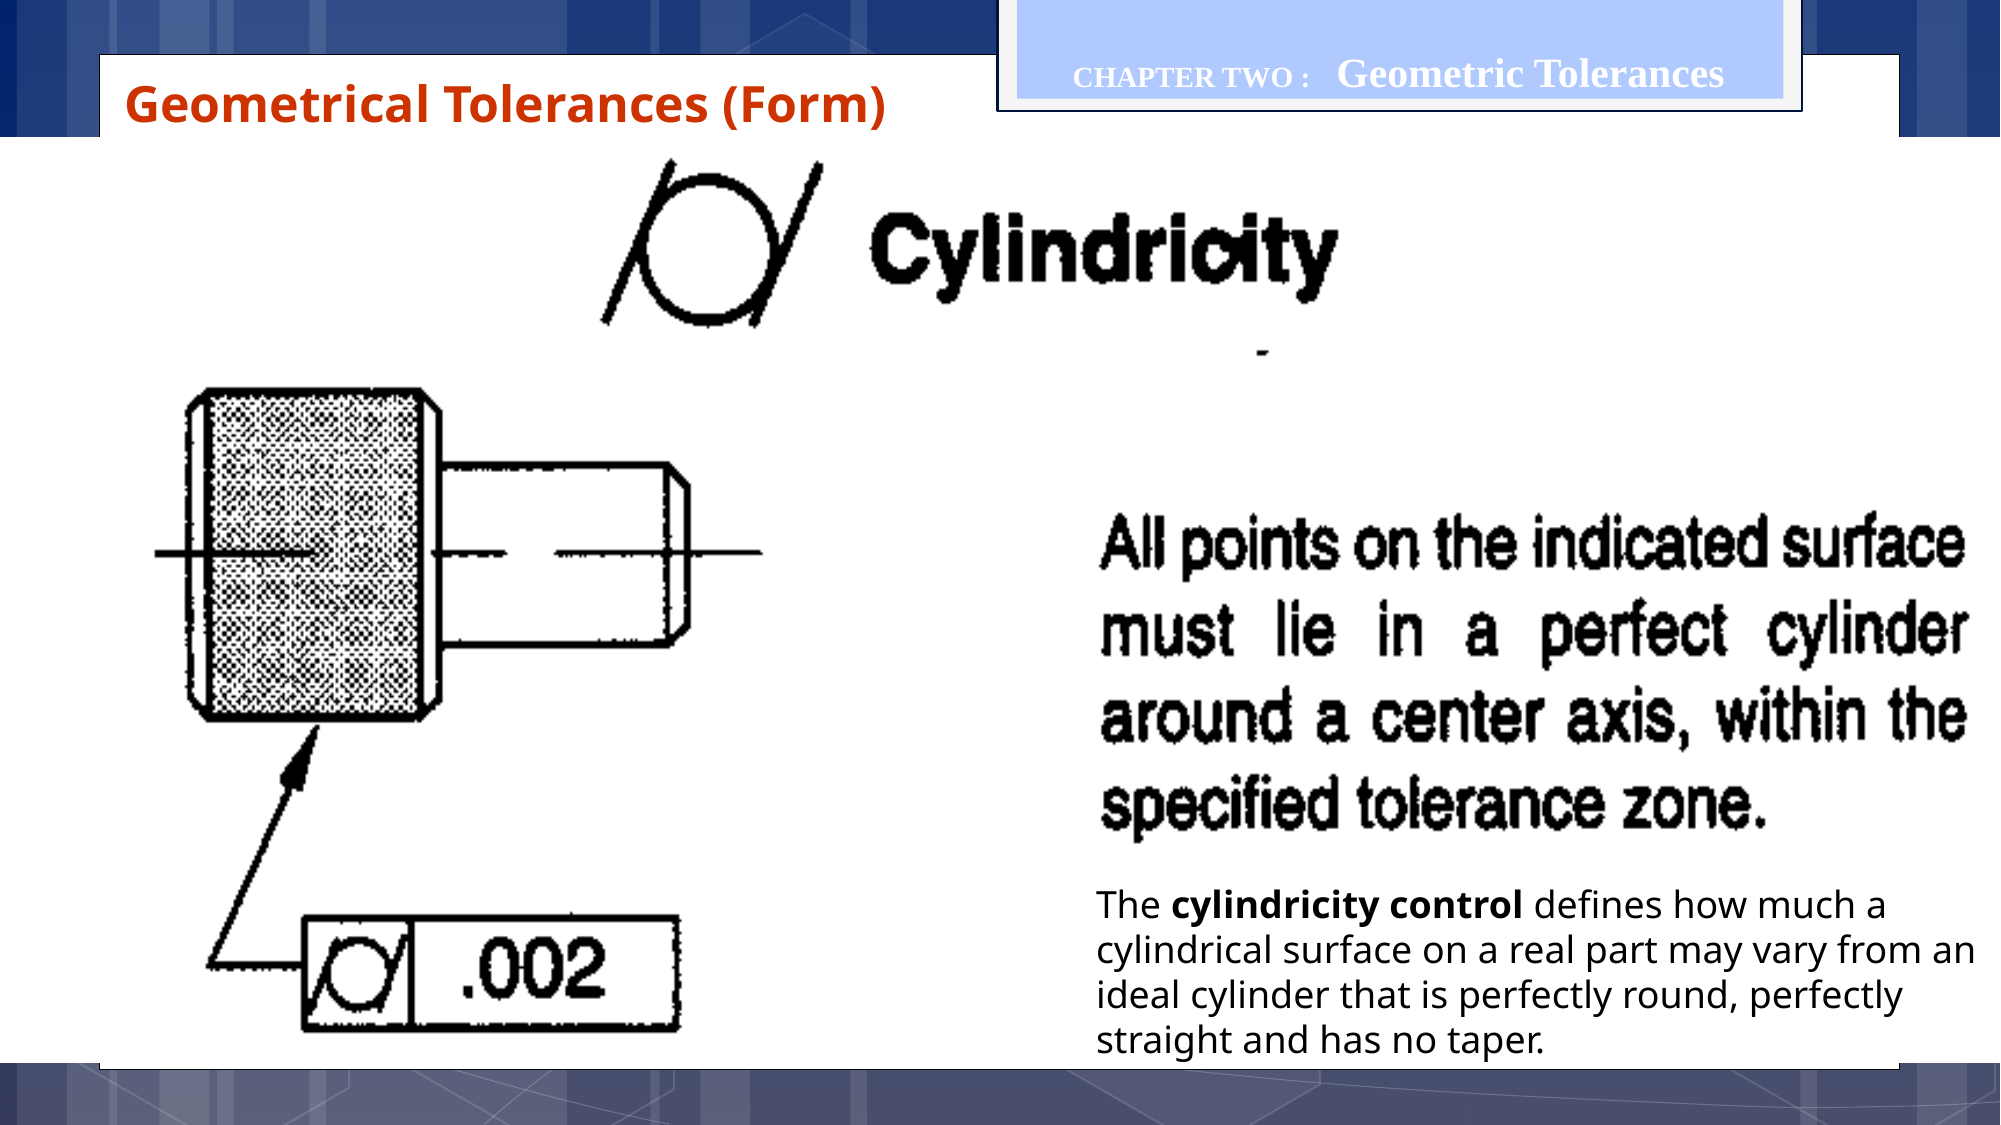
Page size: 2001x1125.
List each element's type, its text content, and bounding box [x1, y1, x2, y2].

picture [0, 137, 2000, 1063]
text_box Geometrical Tolerances (Form) [109, 65, 1310, 133]
text_box CHAPTER TWO : Geometric Tolerances [940, 0, 1858, 110]
